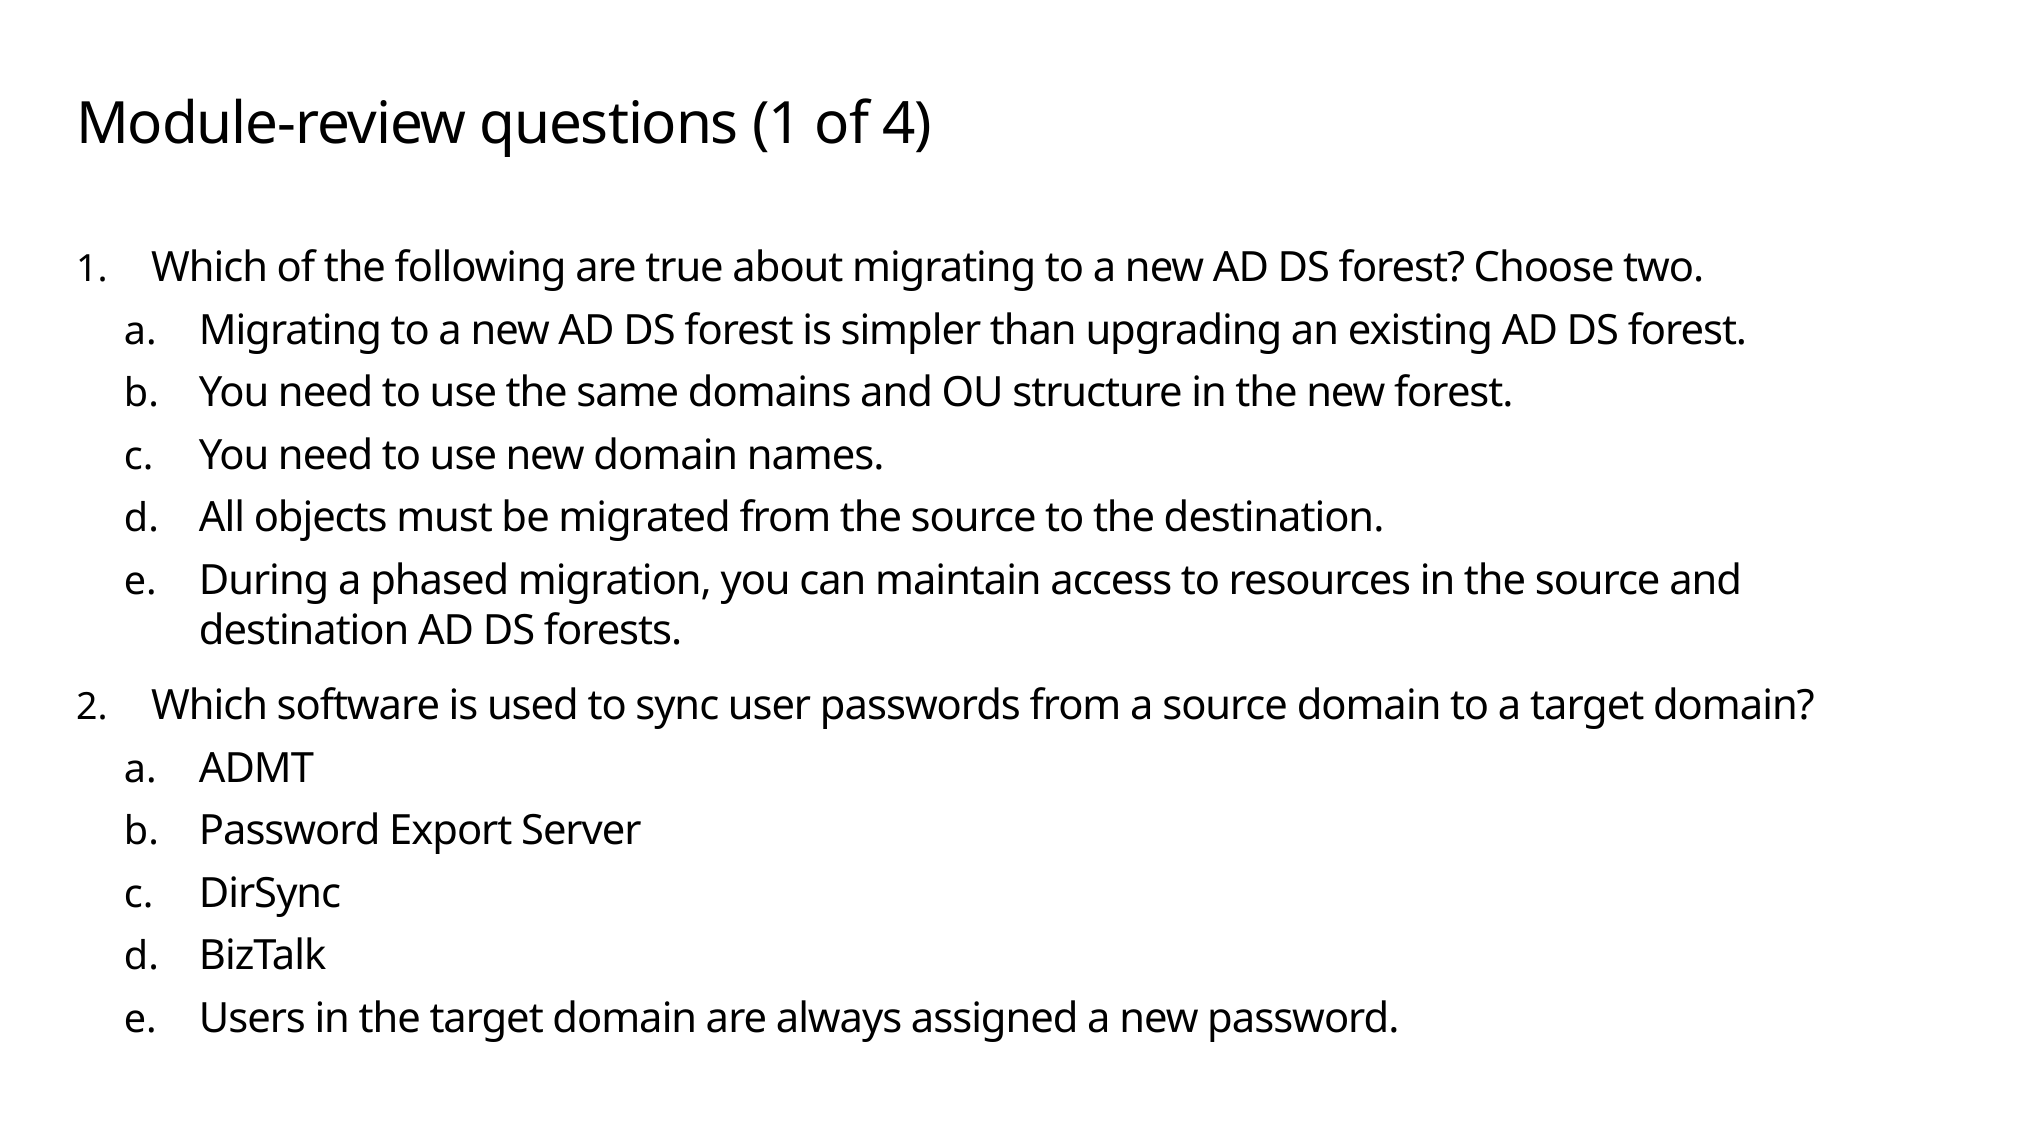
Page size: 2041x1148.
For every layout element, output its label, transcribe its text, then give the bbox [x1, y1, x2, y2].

title Module-review questions (1 of 4) [76, 93, 1968, 161]
list Which of the following are true about migrating to a new AD DS forest? Choose two. Migrating to a new AD DS forest is simpler than upgrading an existing AD DS forest. You need to use the same domains and OU structure in the new forest. You need to use new domain names. All objects must be migrated from the source to the destination. During a phased migration, you can maintain access to resources in the source and destination AD DS forests. Which software is used to sync user passwords from a source domain to a target domain? ADMT Password Export Server DirSync BizTalk Users in the target domain are always assigned a new password. [76, 240, 1970, 1074]
